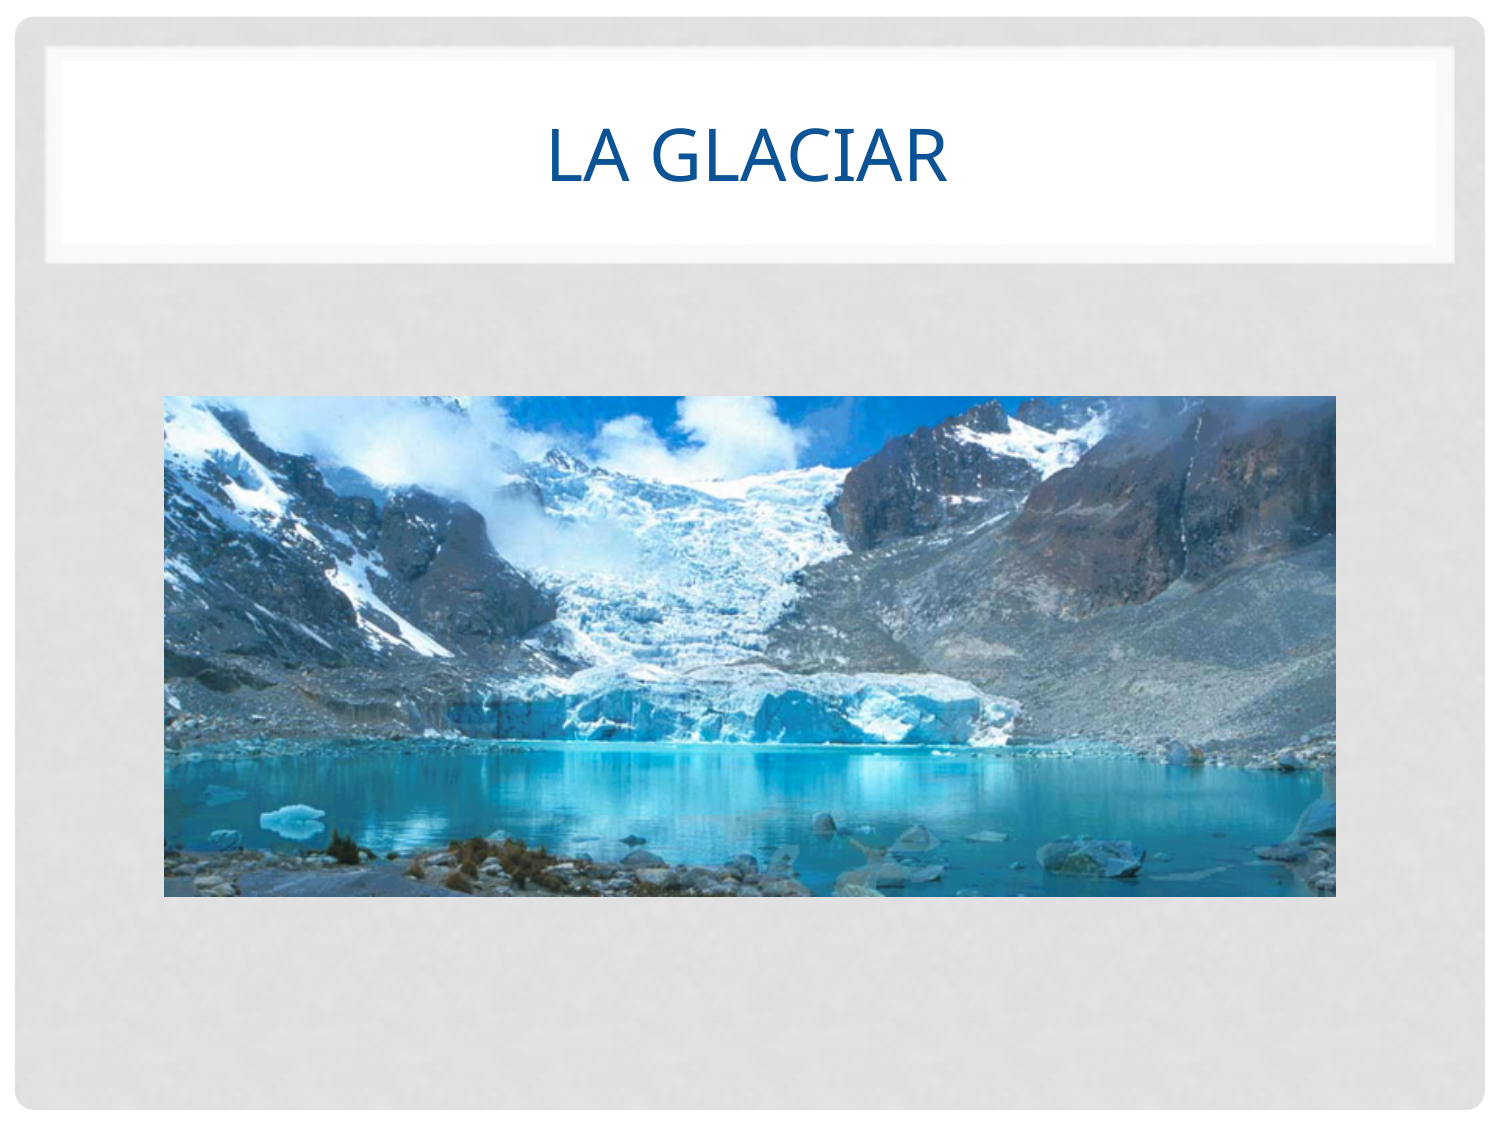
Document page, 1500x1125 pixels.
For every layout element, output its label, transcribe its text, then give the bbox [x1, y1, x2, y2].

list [163, 395, 1337, 897]
title la glaciar [69, 66, 1425, 238]
